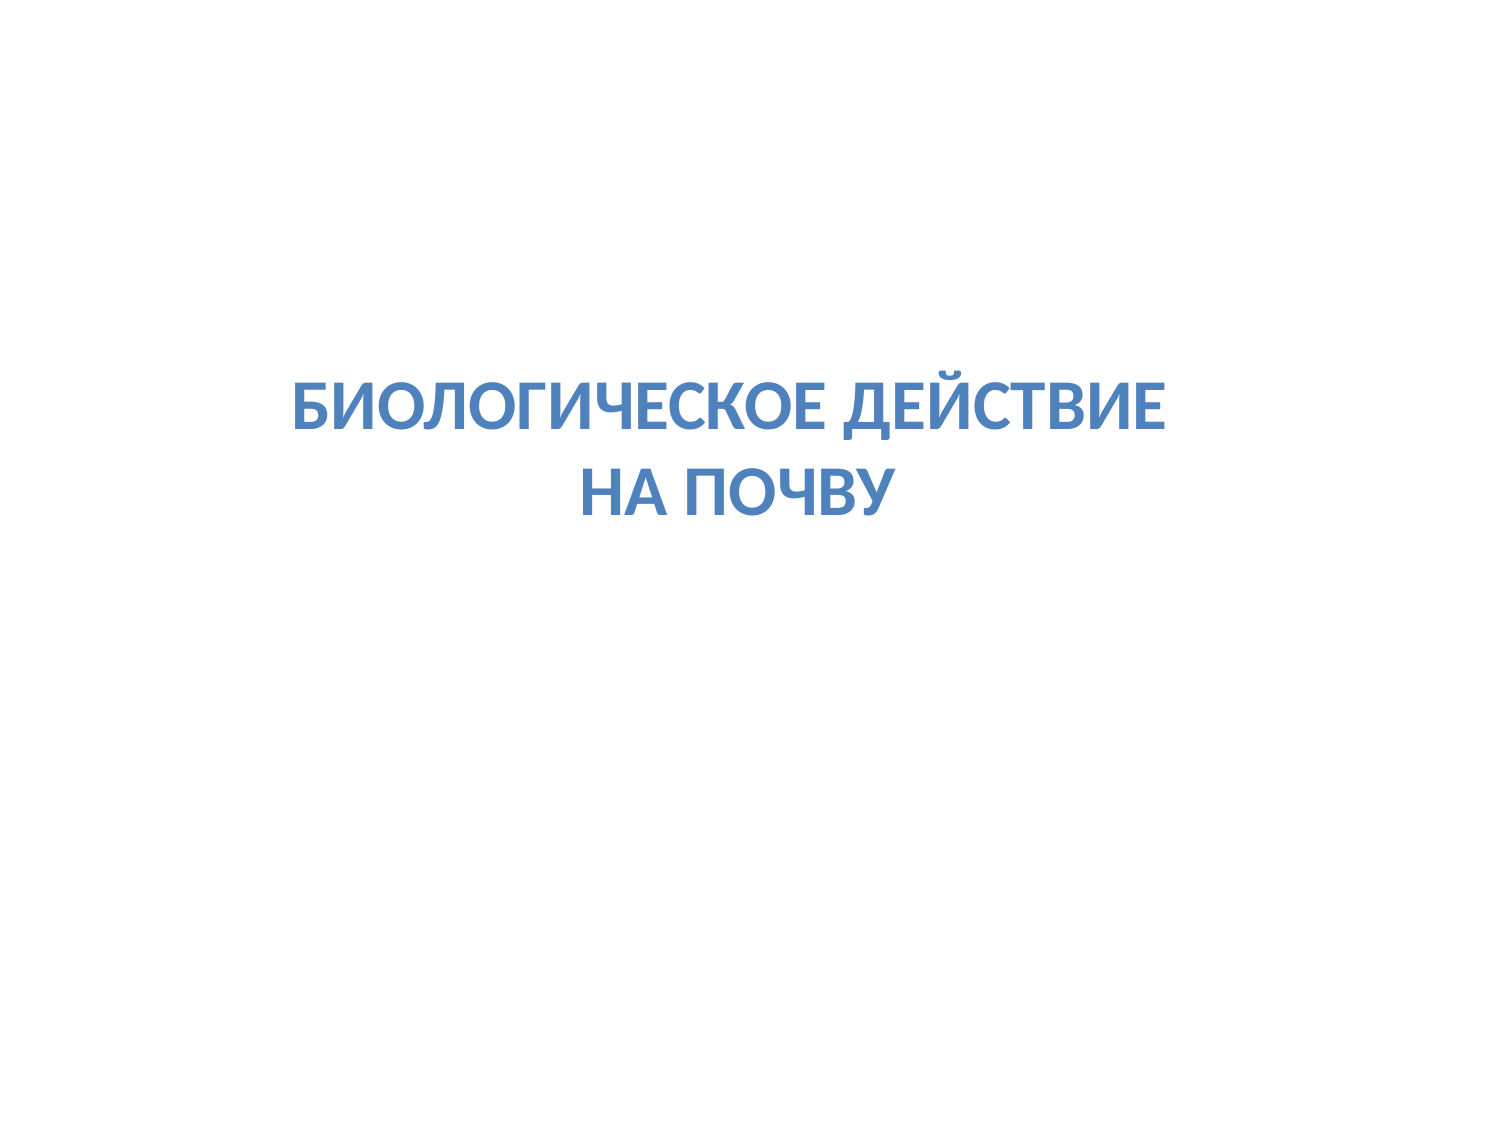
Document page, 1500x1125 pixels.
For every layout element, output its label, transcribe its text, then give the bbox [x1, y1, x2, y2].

title Биологическое действие на почву [100, 349, 1376, 538]
